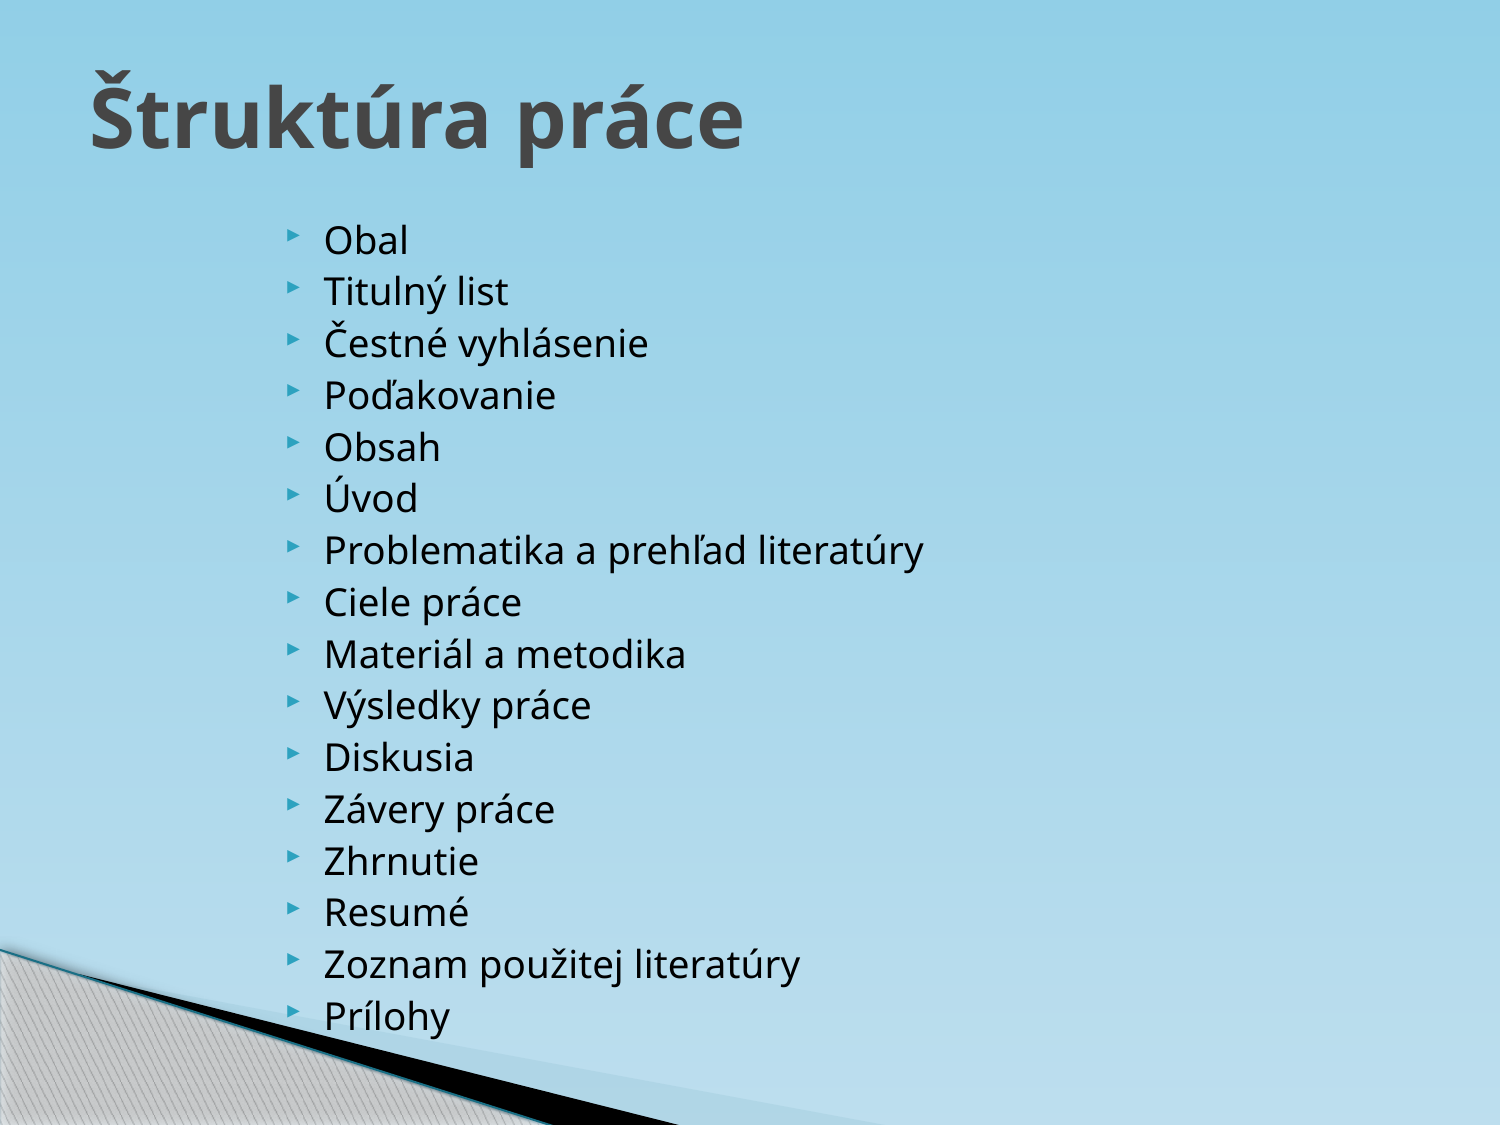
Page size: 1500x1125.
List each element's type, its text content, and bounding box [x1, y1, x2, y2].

list Obal Titulný list Čestné vyhlásenie Poďakovanie Obsah Úvod Problematika a prehľad literatúry Ciele práce Materiál a metodika Výsledky práce Diskusia Závery práce Zhrnutie Resumé Zoznam použitej literatúry Prílohy [253, 208, 1329, 1047]
title Štruktúra práce [75, 45, 1425, 185]
